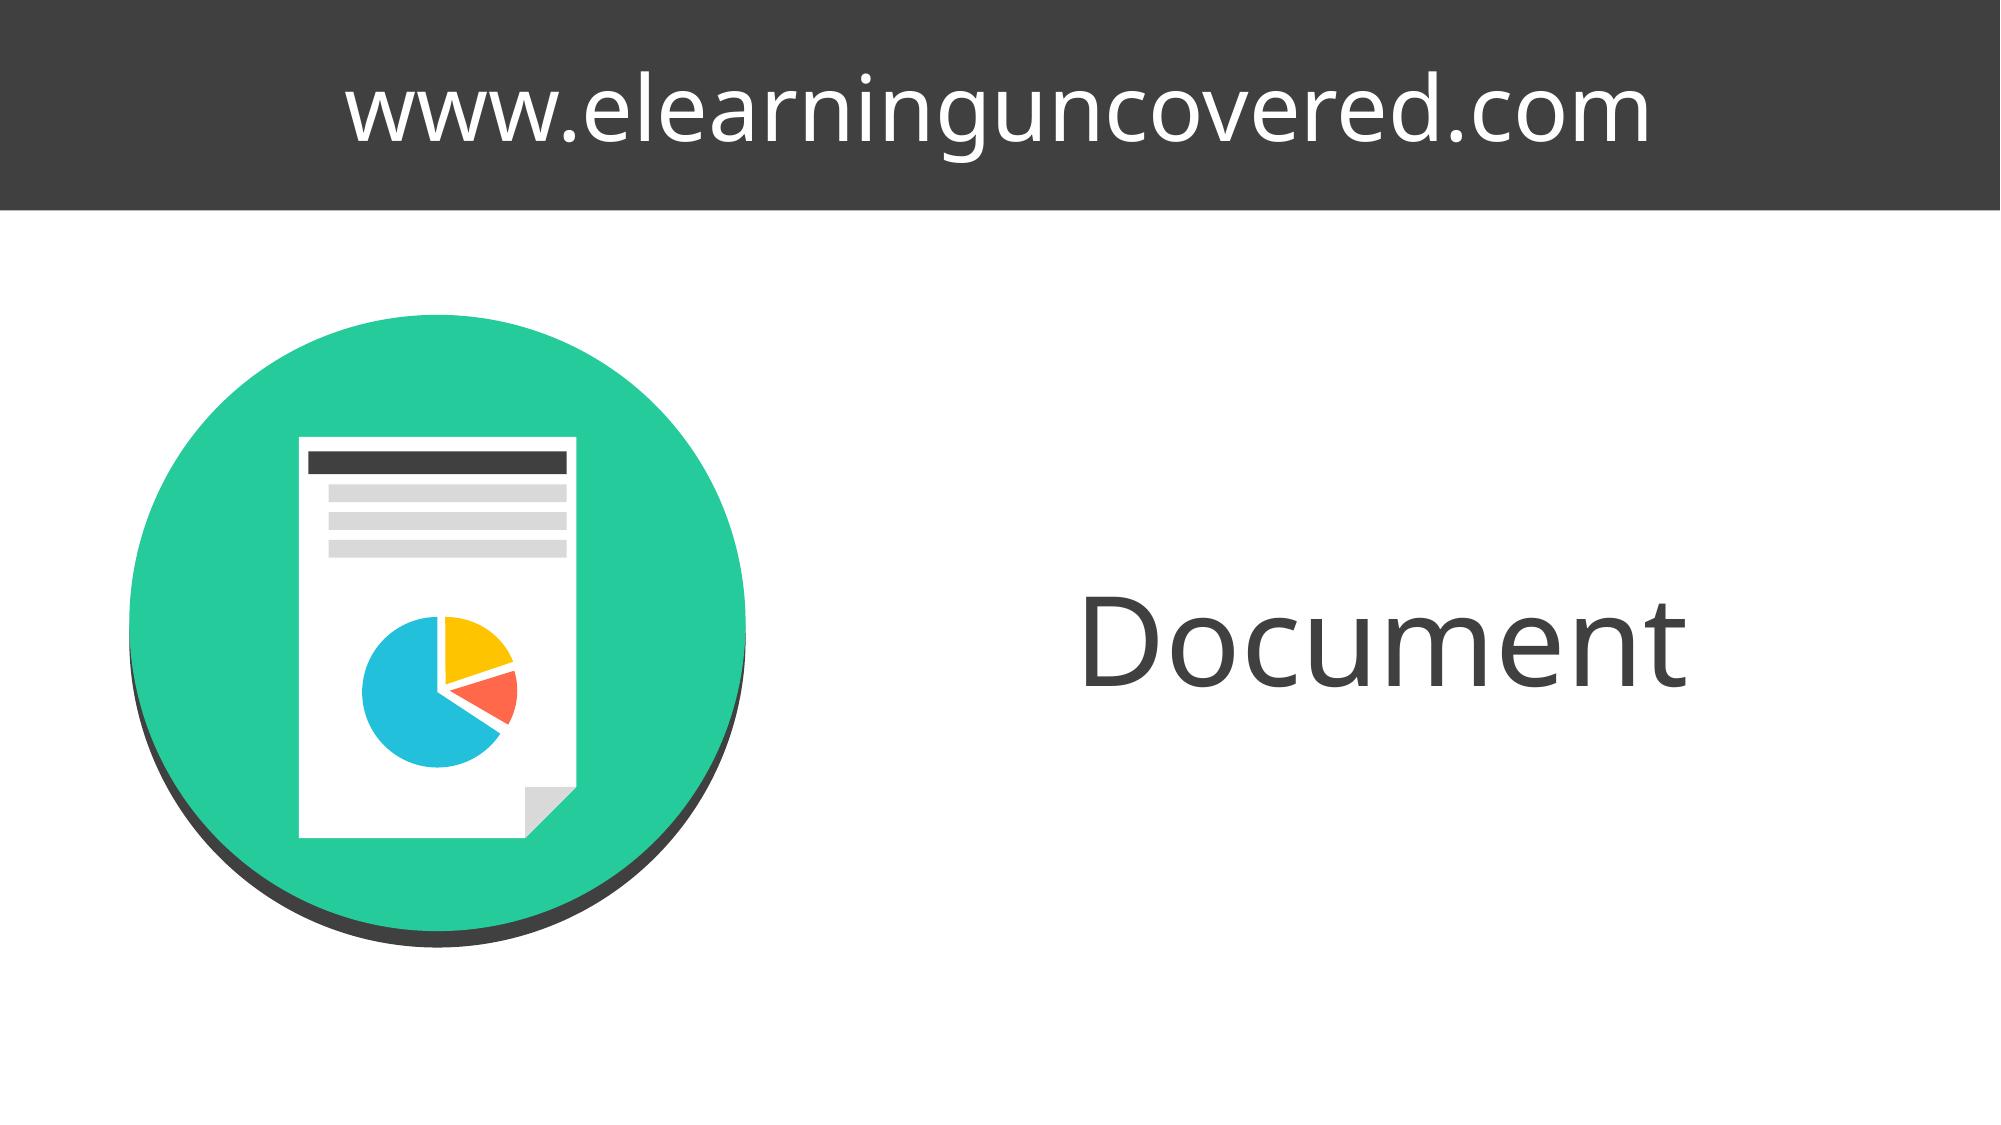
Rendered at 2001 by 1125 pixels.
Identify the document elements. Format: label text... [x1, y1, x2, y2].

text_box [129, 314, 746, 948]
text_box Document [833, 554, 1930, 719]
